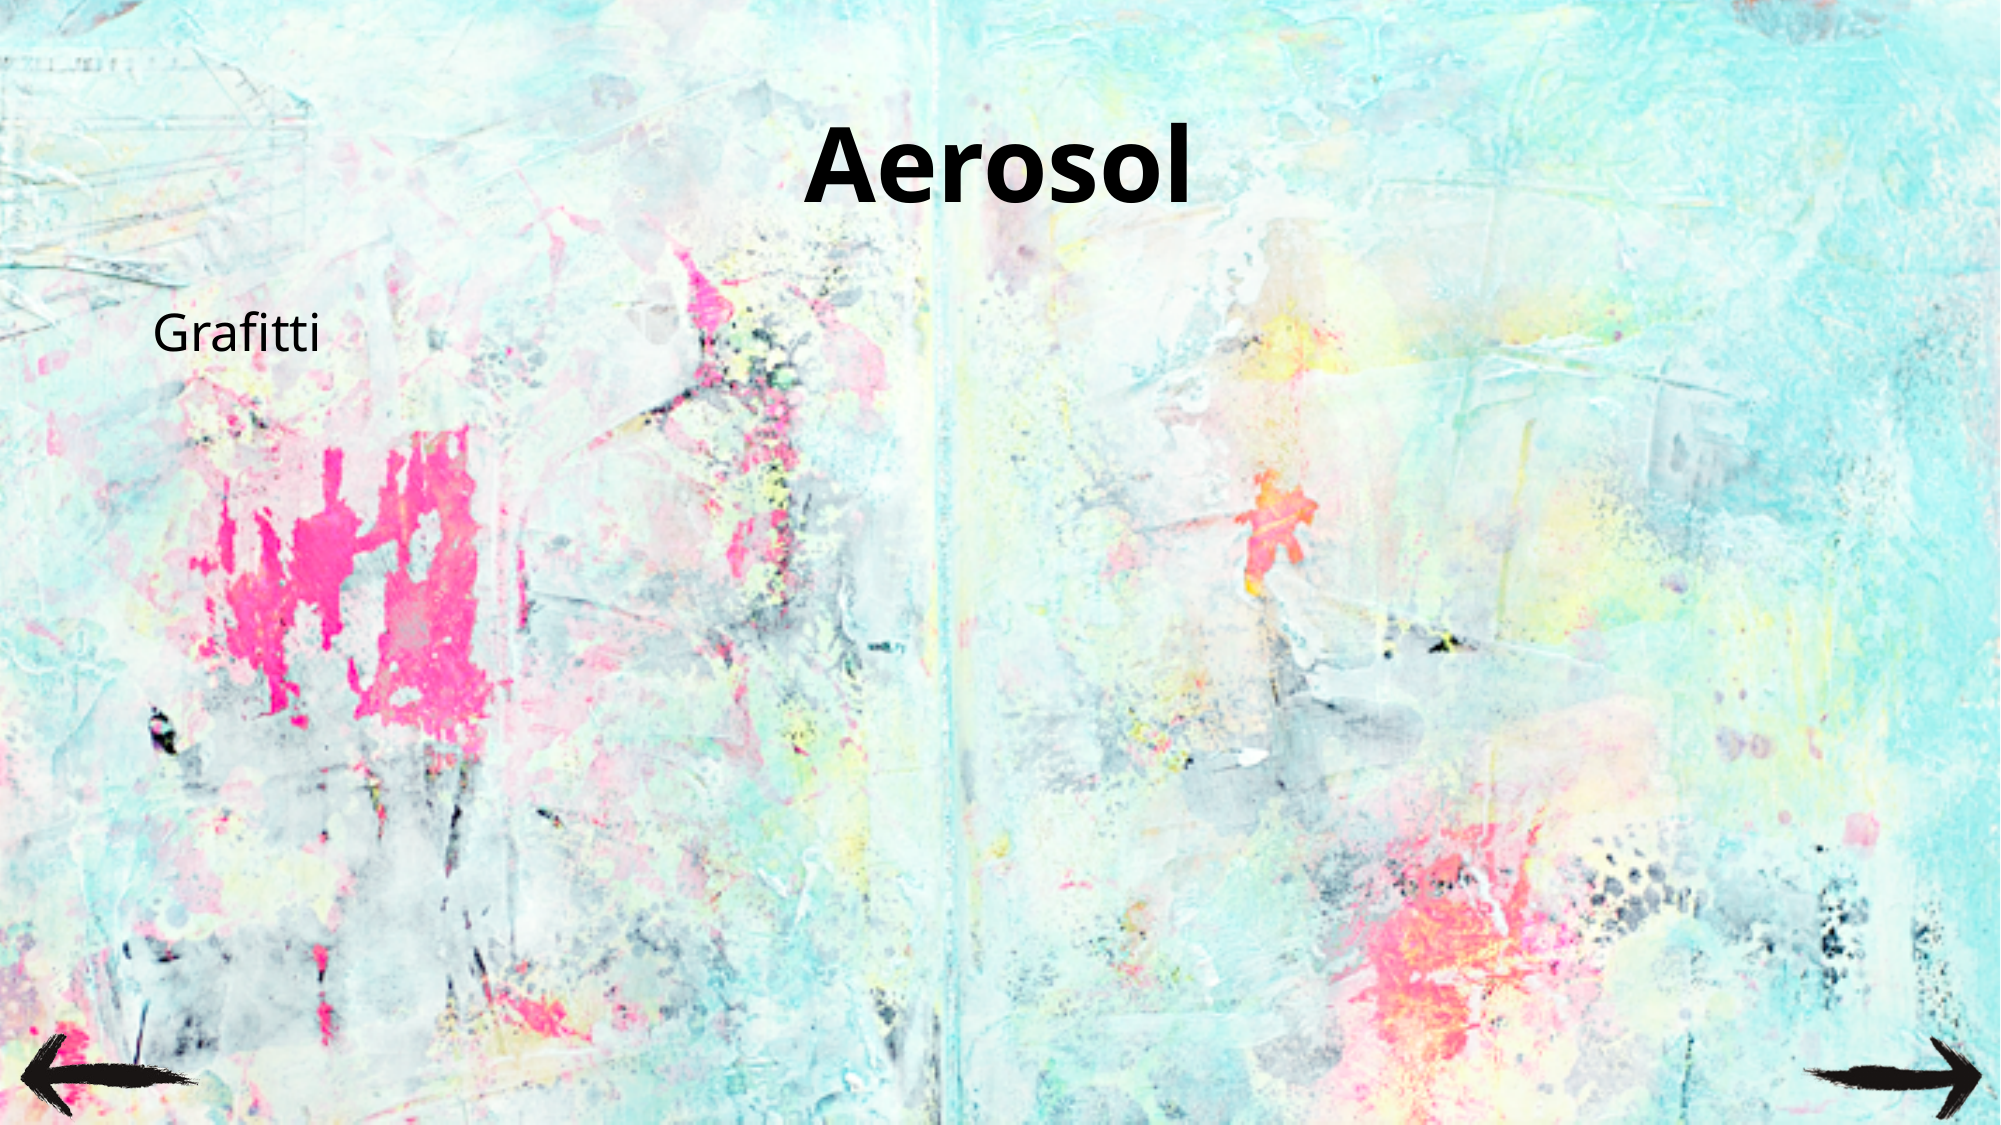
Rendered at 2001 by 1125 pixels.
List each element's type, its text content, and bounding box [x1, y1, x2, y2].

list Grafitti [137, 299, 1863, 1014]
picture [0, 0, 2001, 1125]
title Aerosol [137, 59, 1863, 278]
